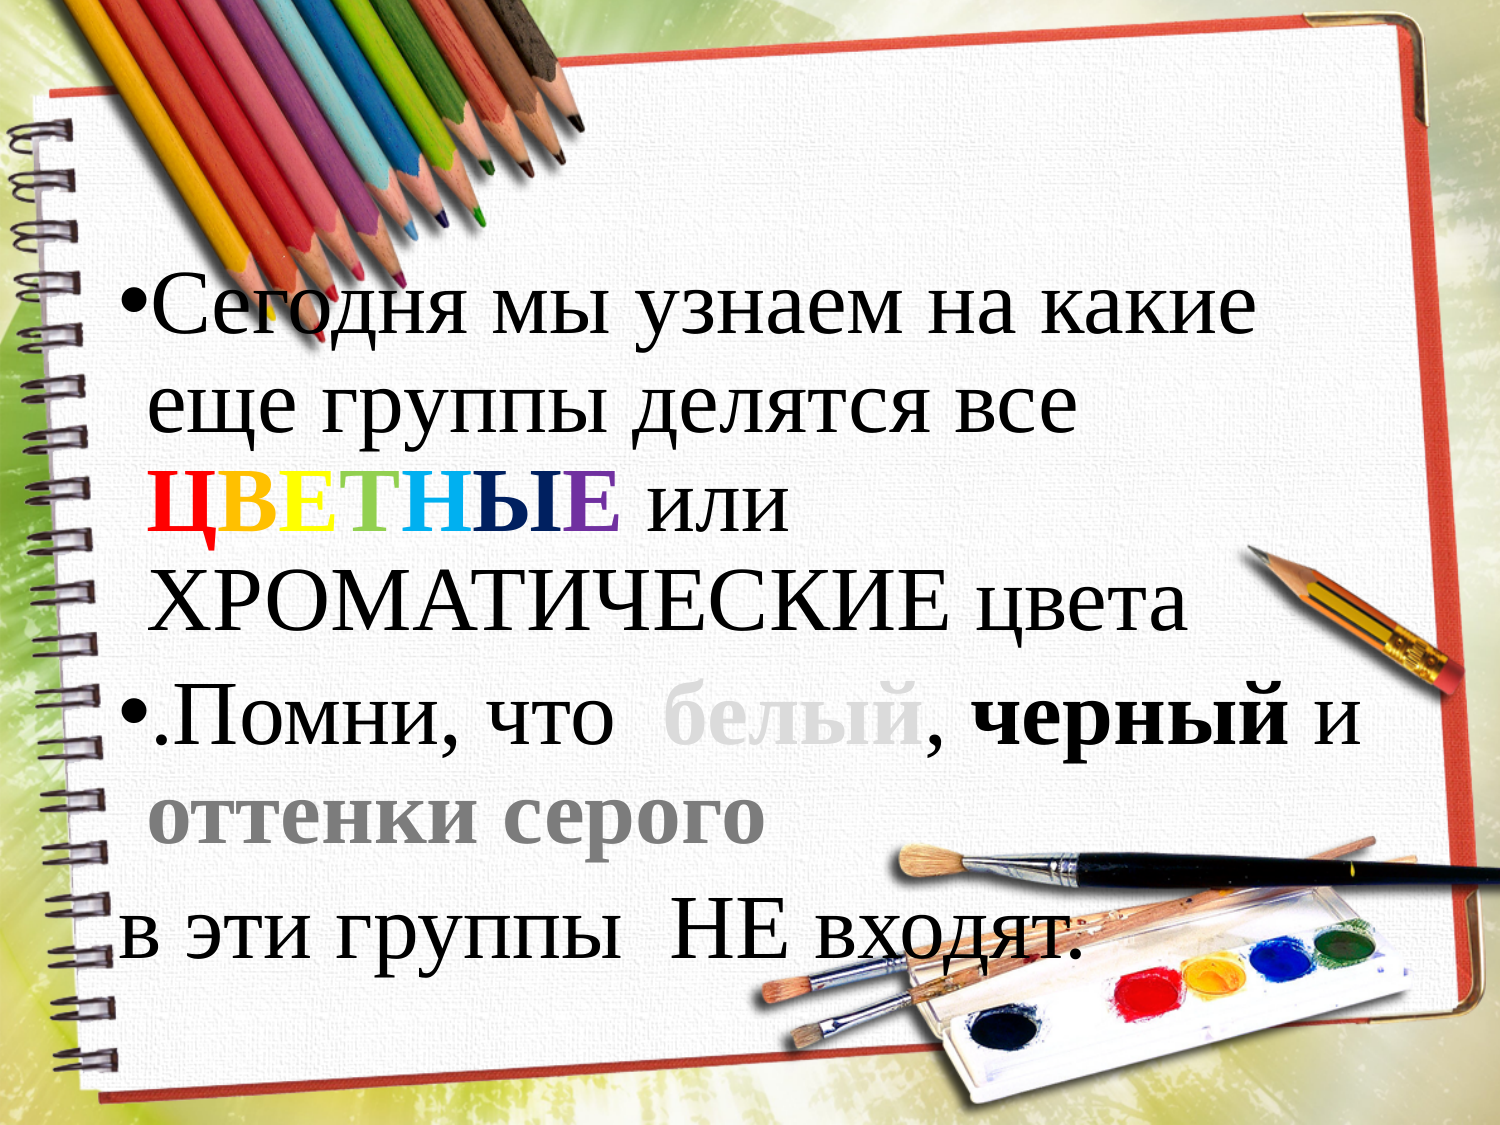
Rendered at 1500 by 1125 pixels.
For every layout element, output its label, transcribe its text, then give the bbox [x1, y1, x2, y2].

picture [0, 0, 1500, 1125]
list Сегодня мы узнаем на какие еще группы делятся все ЦВЕТНЫЕ или ХРОМАТИЧЕСКИЕ цвета .Помни, что белый, черный и оттенки серого в эти группы НЕ входят. [103, 246, 1397, 1014]
